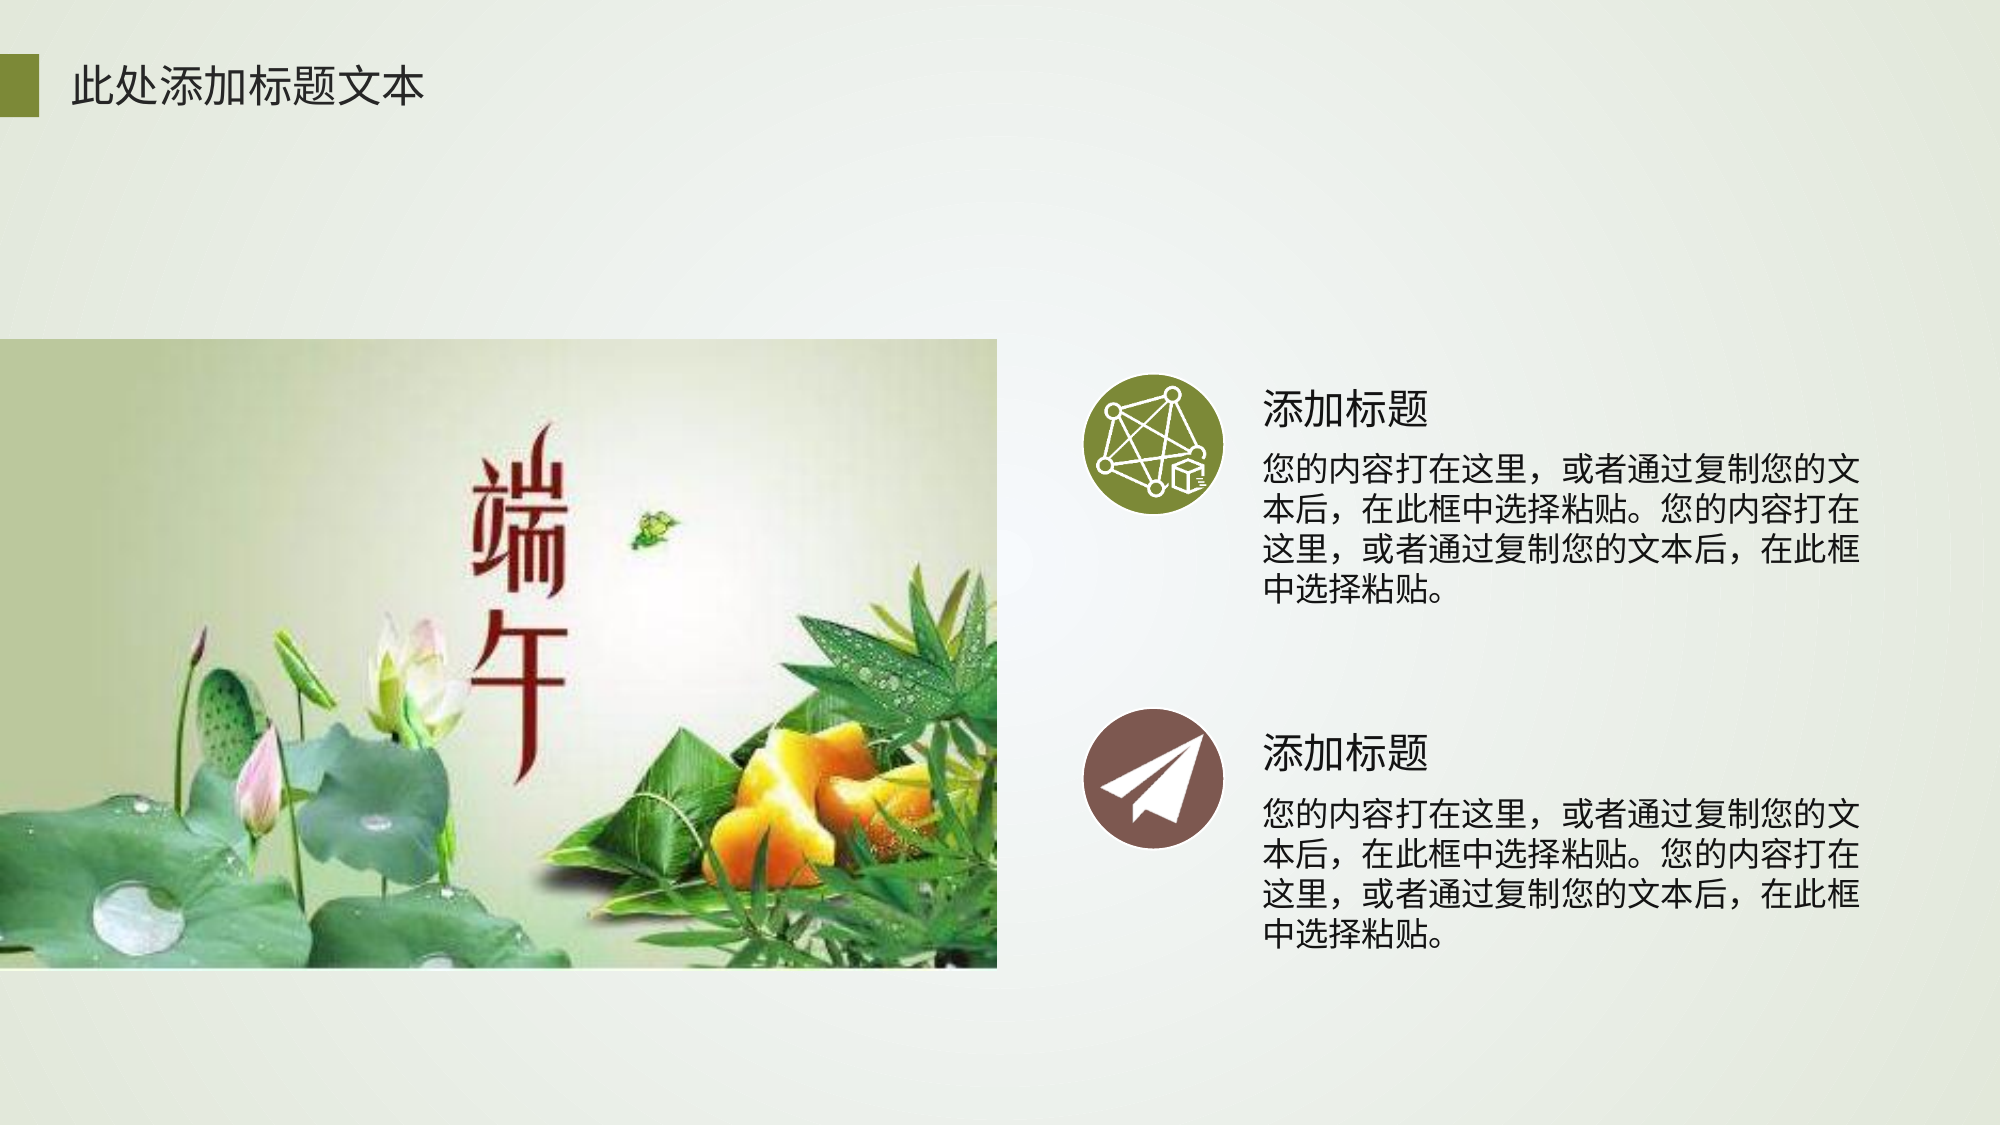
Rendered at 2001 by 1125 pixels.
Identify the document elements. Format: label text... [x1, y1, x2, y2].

text_box 添加标题 [1247, 719, 1445, 785]
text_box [1082, 707, 1225, 850]
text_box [1082, 373, 1225, 516]
picture [0, 339, 997, 971]
text_box [0, 53, 40, 118]
text_box 添加标题 [1247, 375, 1445, 441]
text_box 您的内容打在这里，或者通过复制您的文本后，在此框中选择粘贴。您的内容打在这里，或者通过复制您的文本后，在此框中选择粘贴。 [1247, 441, 1898, 616]
text_box 此处添加标题文本 [70, 58, 679, 112]
text_box 您的内容打在这里，或者通过复制您的文本后，在此框中选择粘贴。您的内容打在这里，或者通过复制您的文本后，在此框中选择粘贴。 [1247, 785, 1898, 961]
